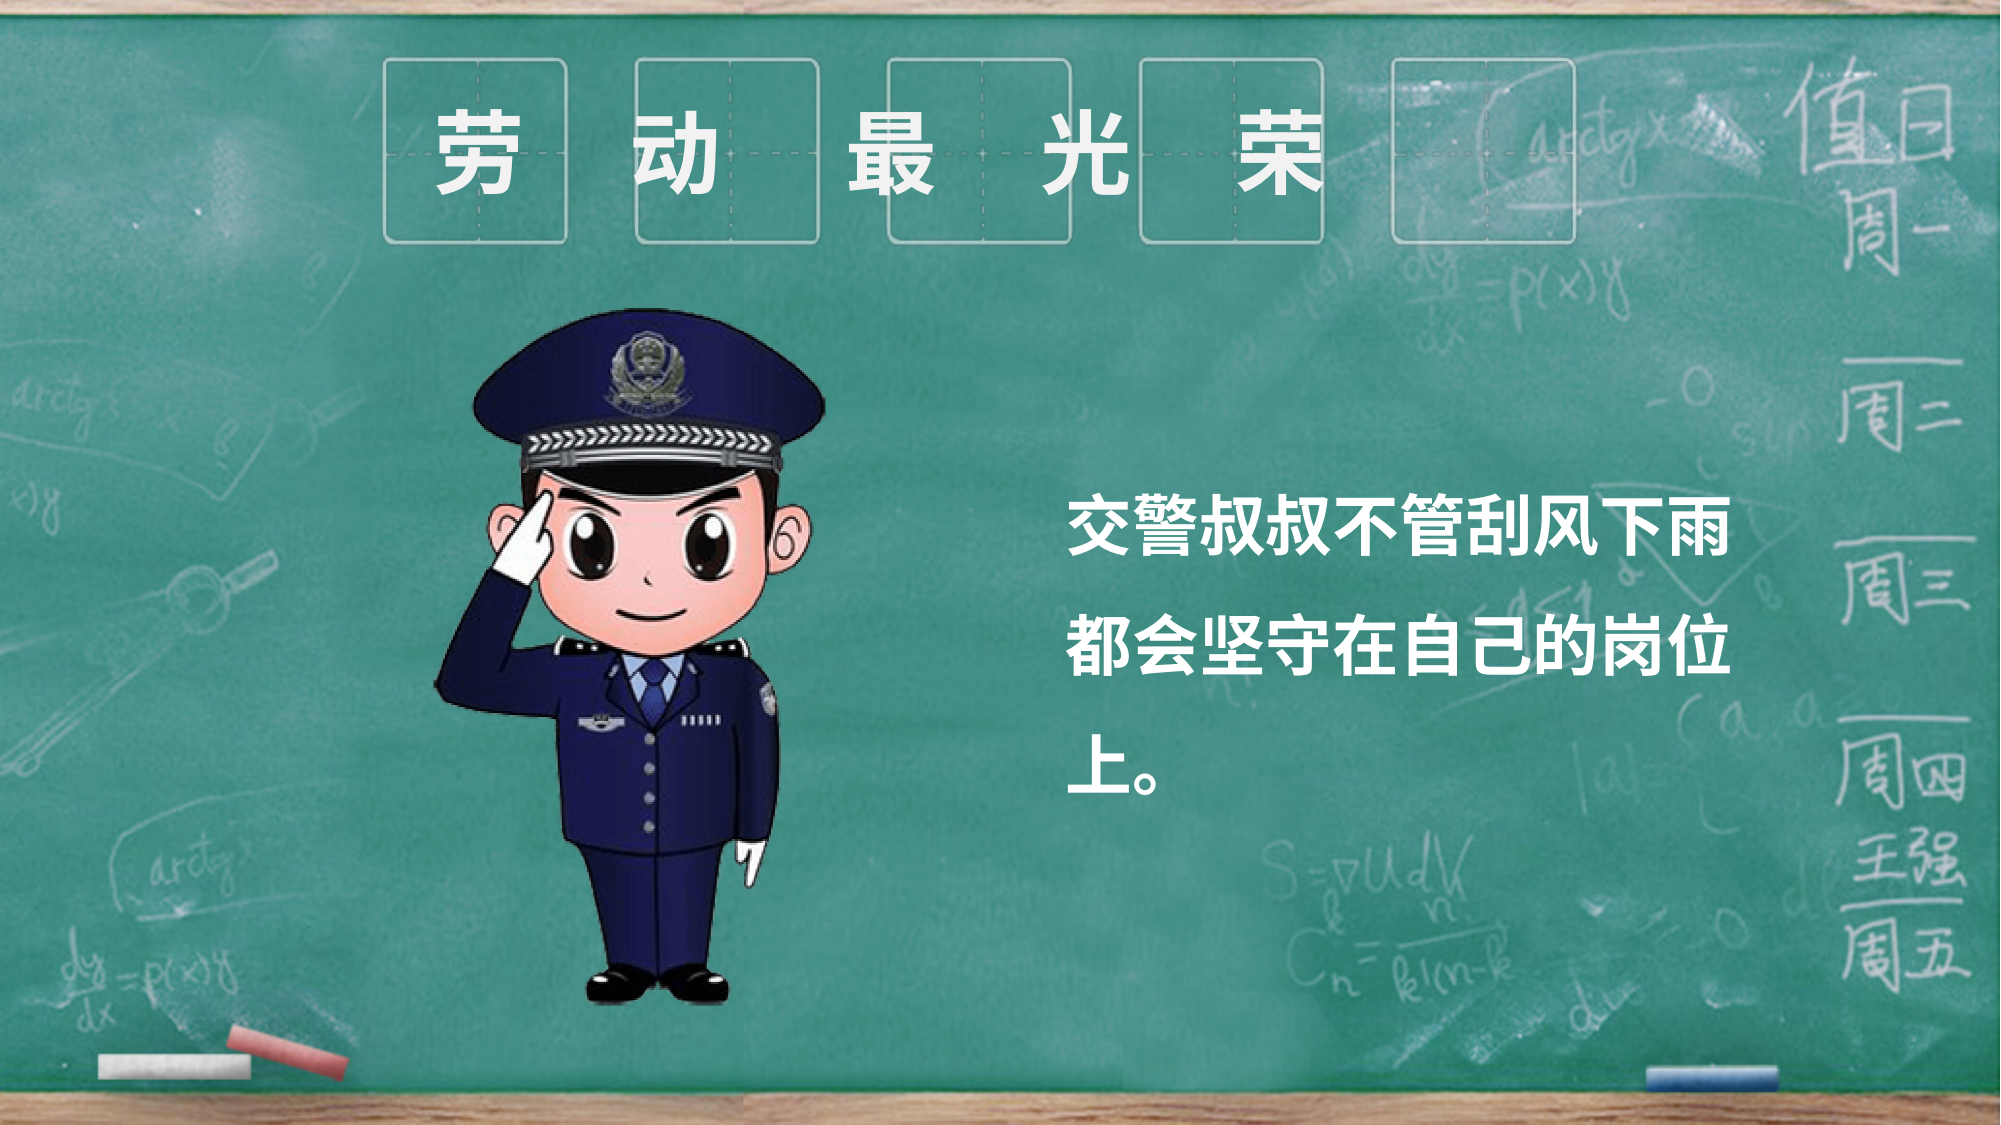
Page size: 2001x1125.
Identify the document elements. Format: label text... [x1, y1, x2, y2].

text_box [380, 56, 1683, 247]
text_box 交警叔叔不管刮风下雨都会坚守在自己的岗位上。 [1050, 407, 1805, 841]
picture [0, 0, 2000, 1125]
